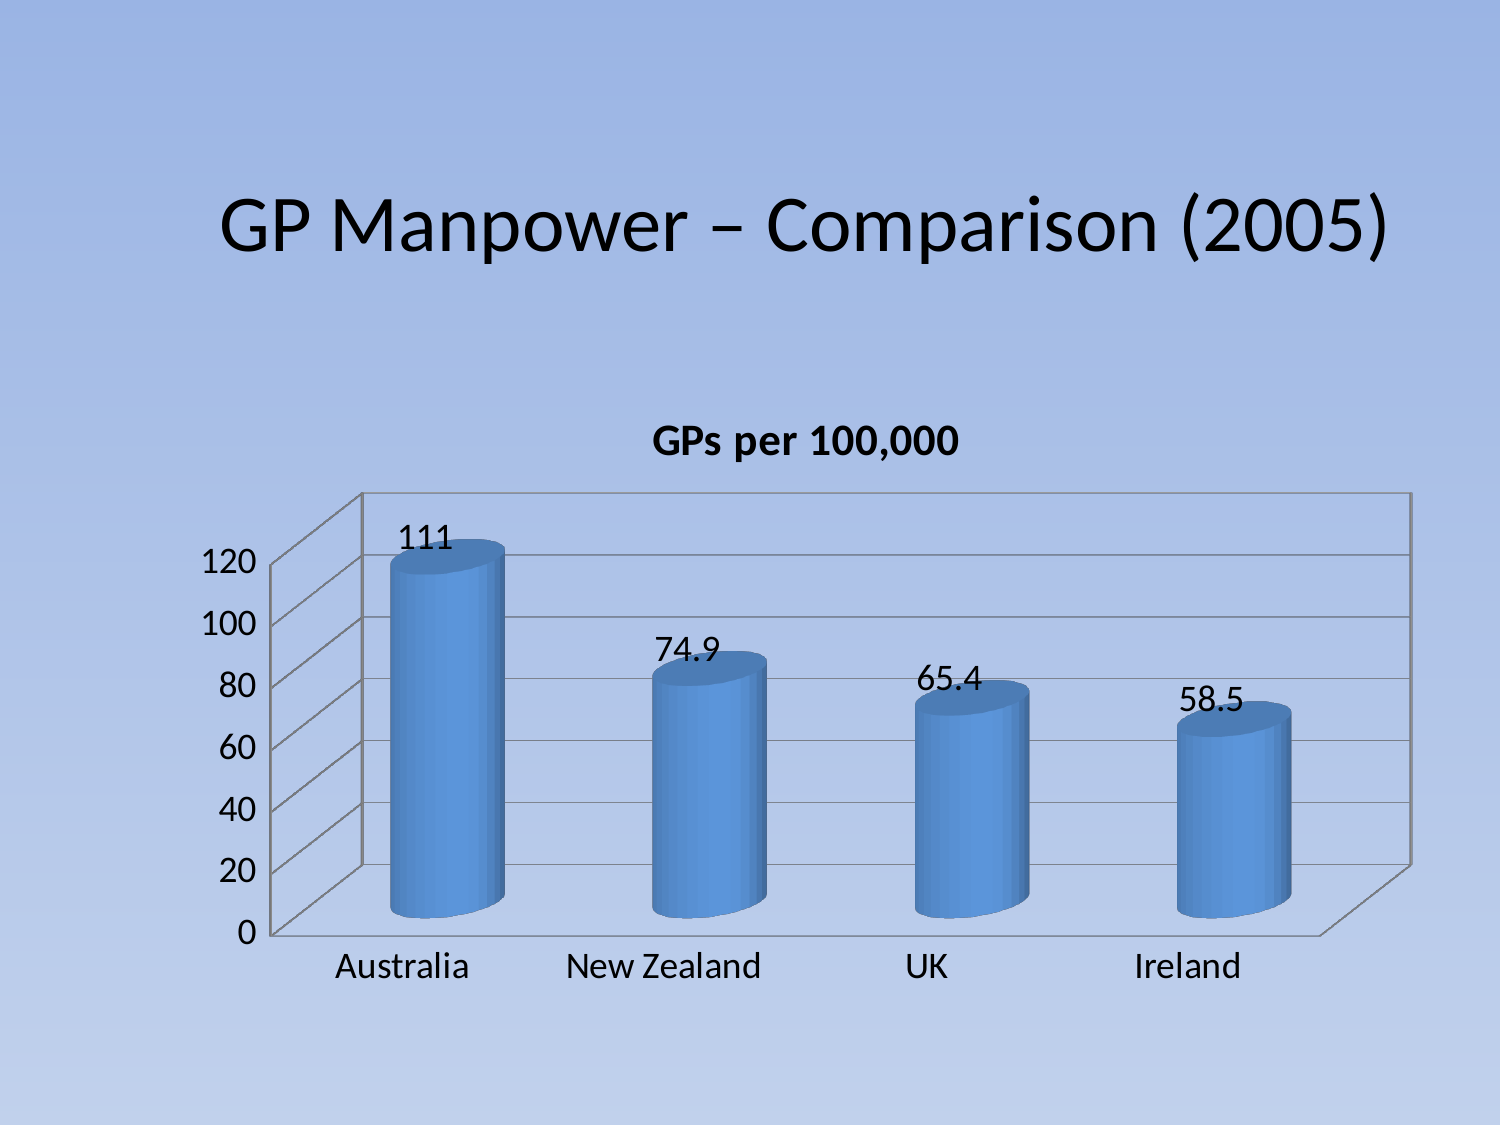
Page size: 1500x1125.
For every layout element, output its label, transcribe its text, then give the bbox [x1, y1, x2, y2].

chart [149, 387, 1463, 1001]
title GP Manpower – Comparison (2005) [150, 125, 1463, 313]
